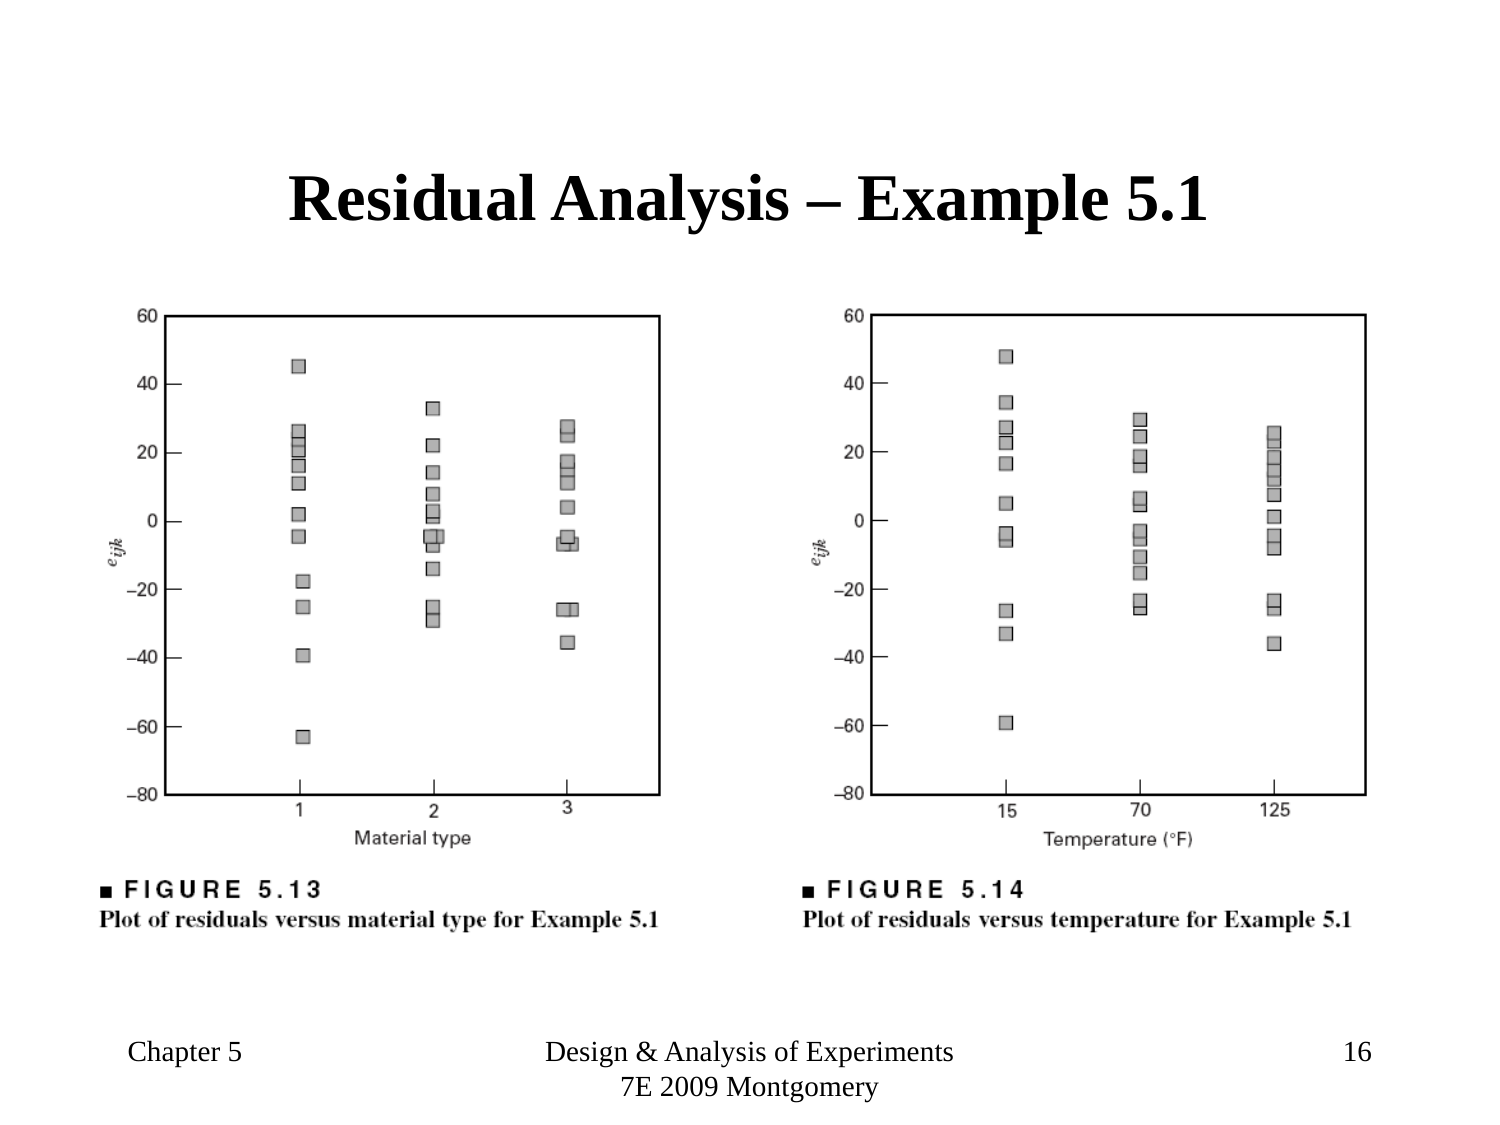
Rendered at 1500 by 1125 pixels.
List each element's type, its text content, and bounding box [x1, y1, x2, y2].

slide_number 16 [1074, 1024, 1388, 1101]
title Residual Analysis – Example 5.1 [112, 99, 1388, 285]
slide_number Chapter 5 [112, 1024, 426, 1101]
footer Design & Analysis of Experiments 7E 2009 Montgomery [512, 1024, 988, 1101]
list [62, 287, 1463, 976]
